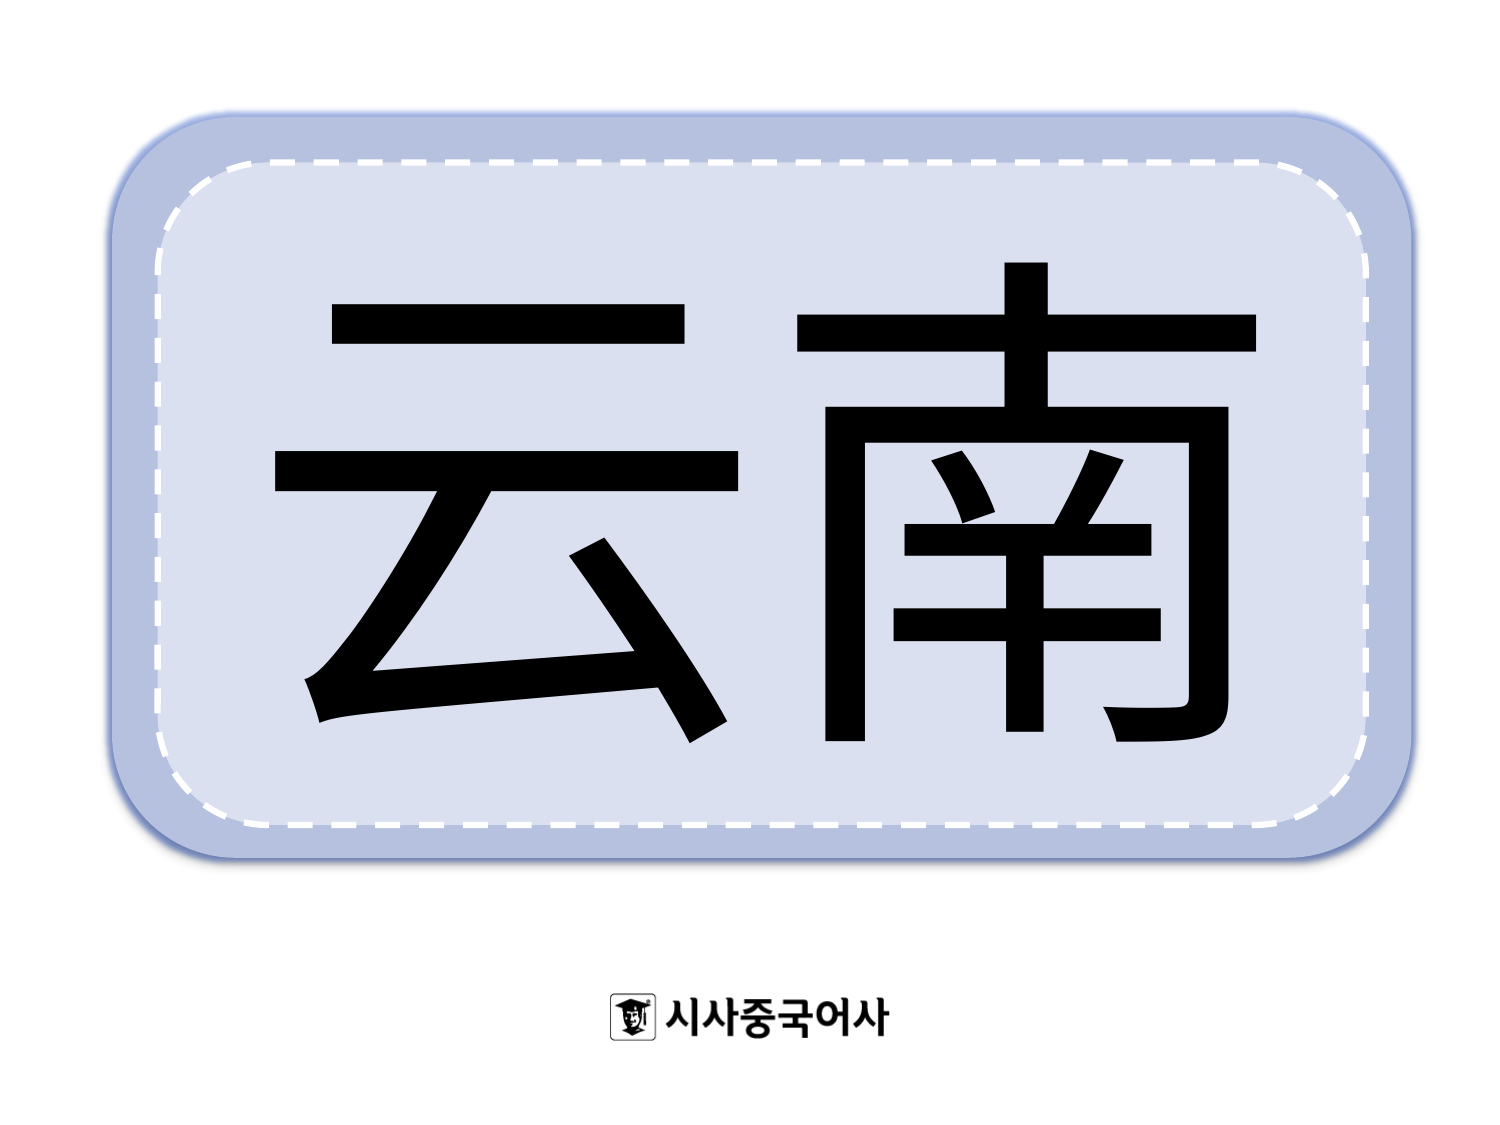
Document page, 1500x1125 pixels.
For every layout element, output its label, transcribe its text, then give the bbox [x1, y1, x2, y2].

picture [602, 987, 898, 1047]
text_box 云南 [162, 160, 1371, 824]
